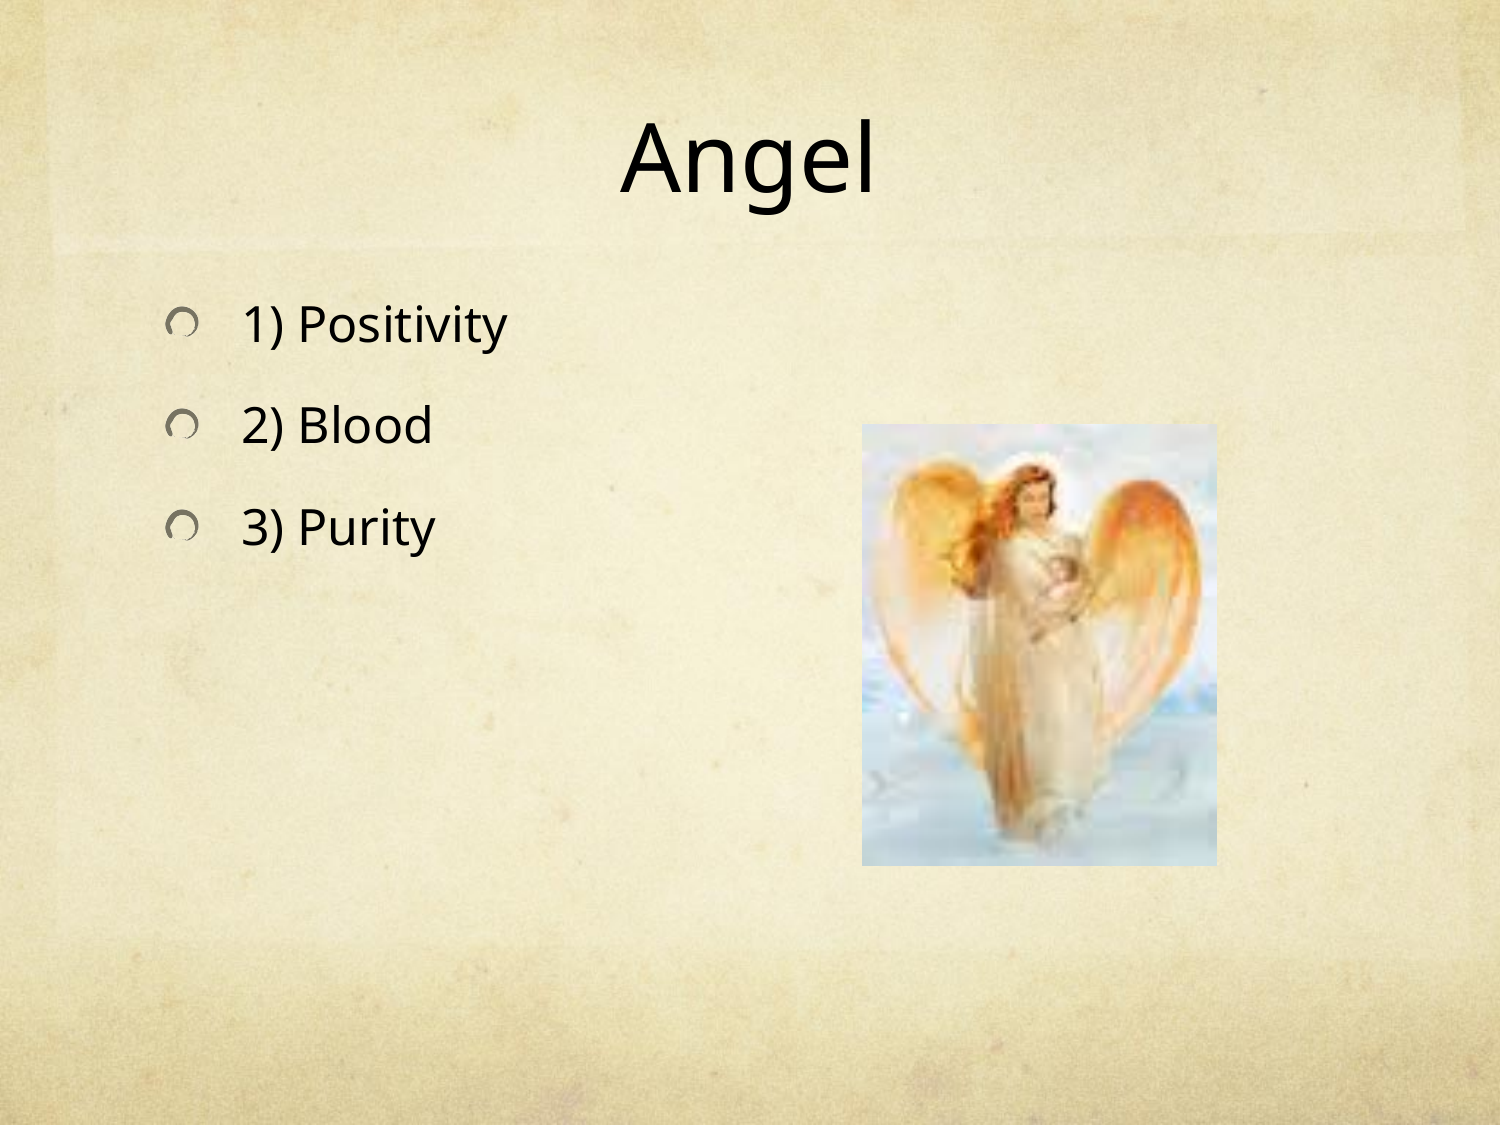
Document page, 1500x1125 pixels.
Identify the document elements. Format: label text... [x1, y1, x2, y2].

title Angel [150, 82, 1350, 225]
picture [0, 0, 1500, 1125]
list 1) Positivity 2) Blood 3) Purity [150, 284, 1350, 950]
